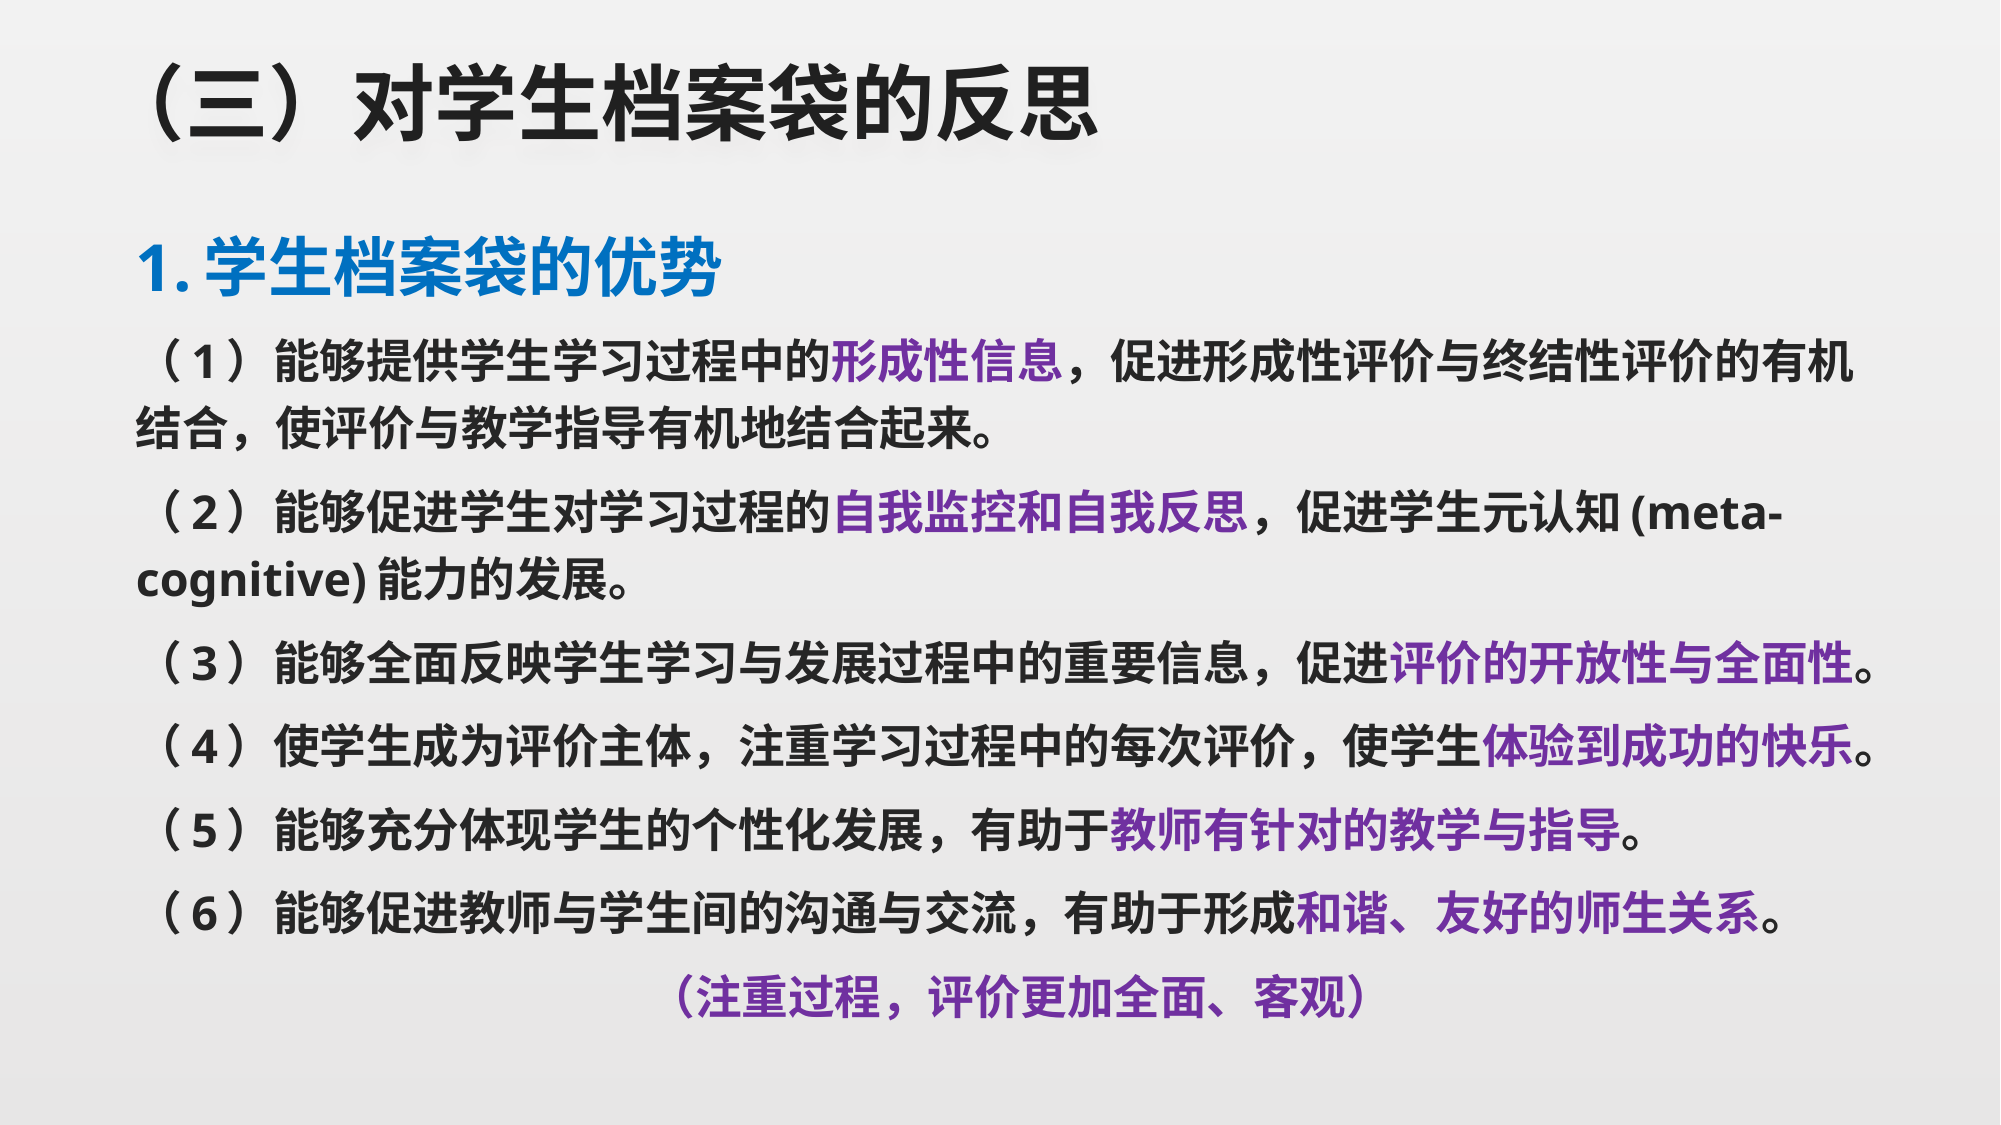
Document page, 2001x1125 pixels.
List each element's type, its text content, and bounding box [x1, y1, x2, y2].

title （三）对学生档案袋的反思 [81, 14, 1882, 202]
list 1.学生档案袋的优势 （1）能够提供学生学习过程中的形成性信息，促进形成性评价与终结性评价的有机结合，使评价与教学指导有机地结合起来。 （2）能够促进学生对学习过程的自我监控和自我反思，促进学生元认知(meta-cognitive)能力的发展。 （3）能够全面反映学生学习与发展过程中的重要信息，促进评价的开放性与全面性。 （4）使学生成为评价主体，注重学习过程中的每次评价，使学生体验到成功的快乐。 （5）能够充分体现学生的个性化发展，有助于教师有针对的教学与指导。 （6）能够促进教师与学生间的沟通与交流，有助于形成和谐、友好的师生关系。 （注重过程，评价更加全面、客观） [115, 177, 1918, 1087]
